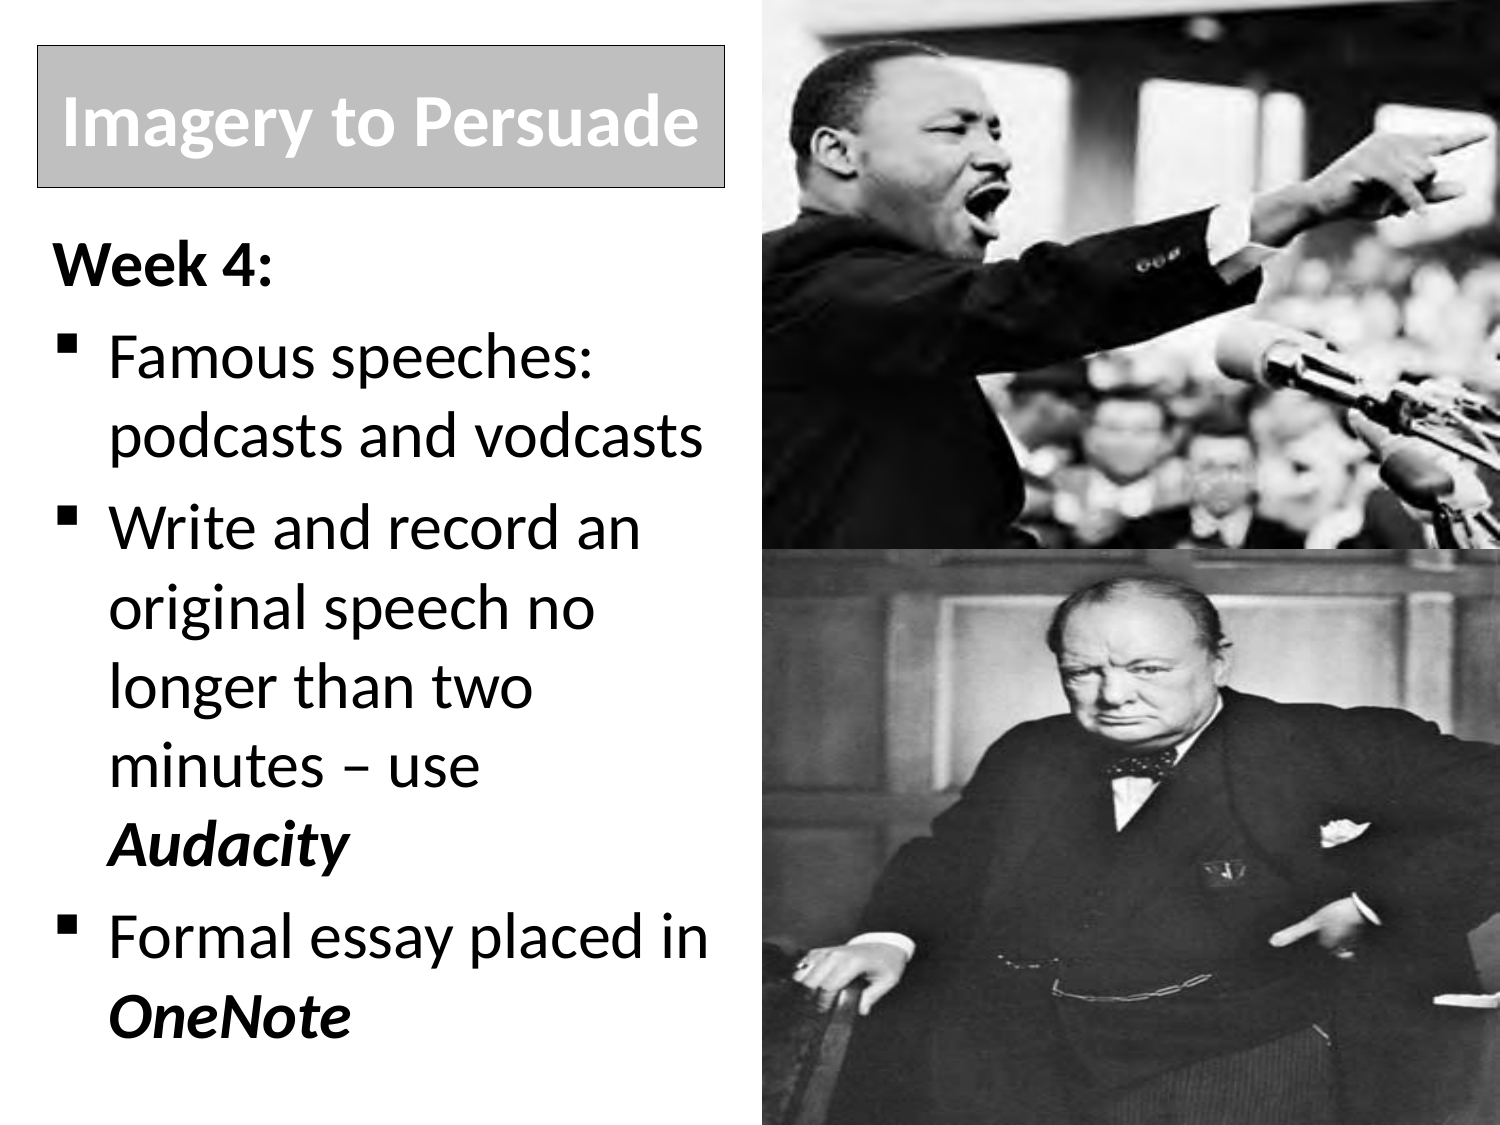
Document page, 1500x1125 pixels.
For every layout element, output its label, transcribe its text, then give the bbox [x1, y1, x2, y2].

title Imagery to Persuade [37, 45, 725, 188]
picture [762, 0, 1500, 1125]
list Week 4: Famous speeches: podcasts and vodcasts Write and record an original speech no longer than two minutes – use Audacity Formal essay placed in OneNote [37, 212, 738, 1063]
